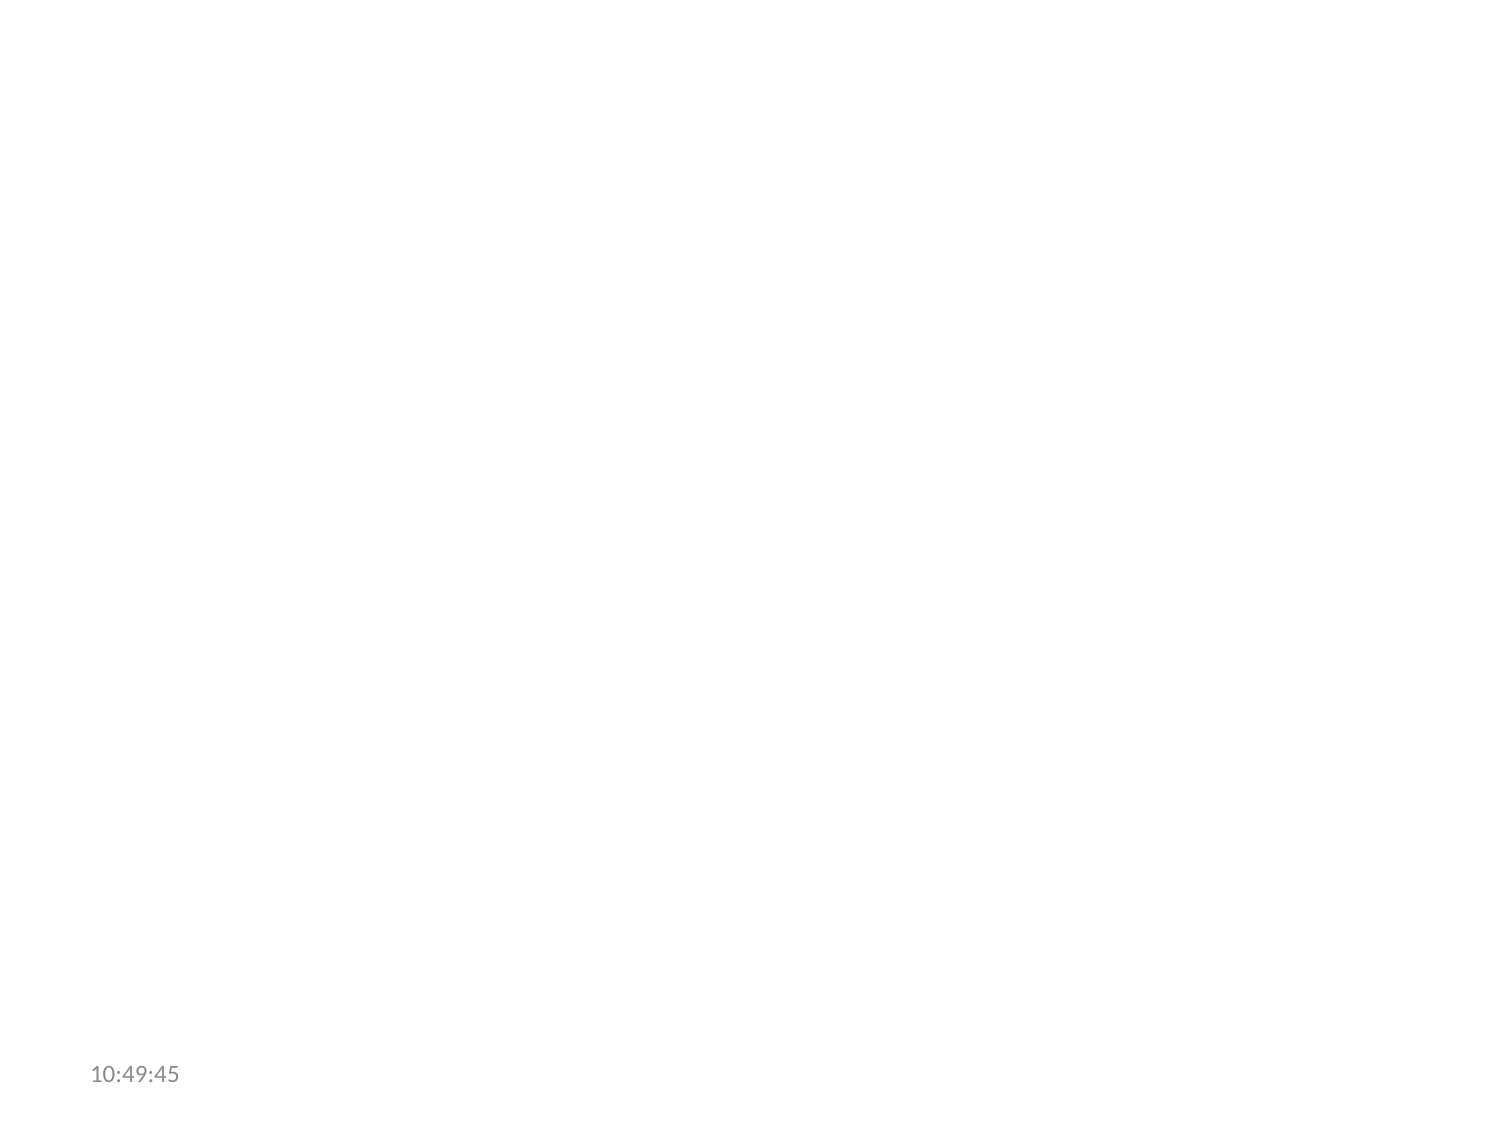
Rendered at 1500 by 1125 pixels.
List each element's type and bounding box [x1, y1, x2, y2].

slide_number [75, 1042, 425, 1103]
